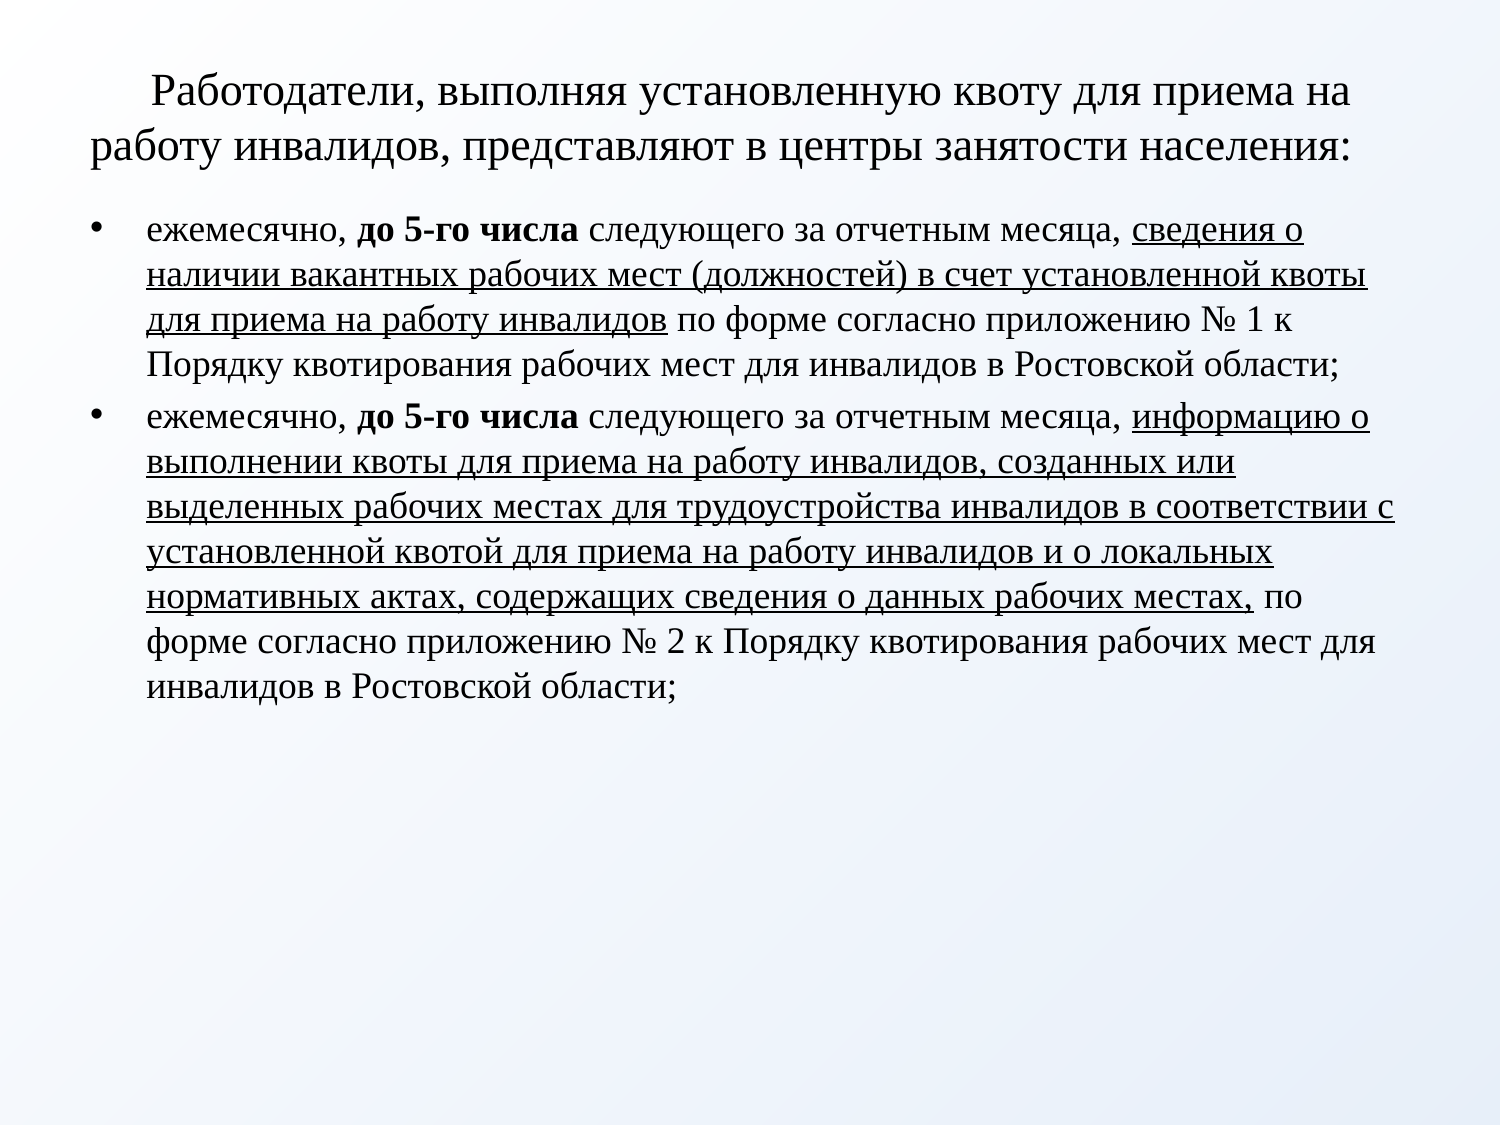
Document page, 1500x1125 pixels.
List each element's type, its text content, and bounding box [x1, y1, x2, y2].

list ежемесячно, до 5-го числа следующего за отчетным месяца, сведения о наличии вакантных рабочих мест (должностей) в счет установленной квоты для приема на работу инвалидов по форме согласно приложению № 1 к Порядку квотирования рабочих мест для инвалидов в Ростовской области; ежемесячно, до 5-го числа следующего за отчетным месяца, информацию о выполнении квоты для приема на работу инвалидов, созданных или выделенных рабочих местах для трудоустройства инвалидов в соответствии с установленной квотой для приема на работу инвалидов и о локальных нормативных актах, содержащих сведения о данных рабочих местах, по форме согласно приложению № 2 к Порядку квотирования рабочих мест для инвалидов в Ростовской области; [75, 196, 1425, 1005]
title Работодатели, выполняя установленную квоту для приема на работу инвалидов, представляют в центры занятости населения: [75, 45, 1425, 185]
